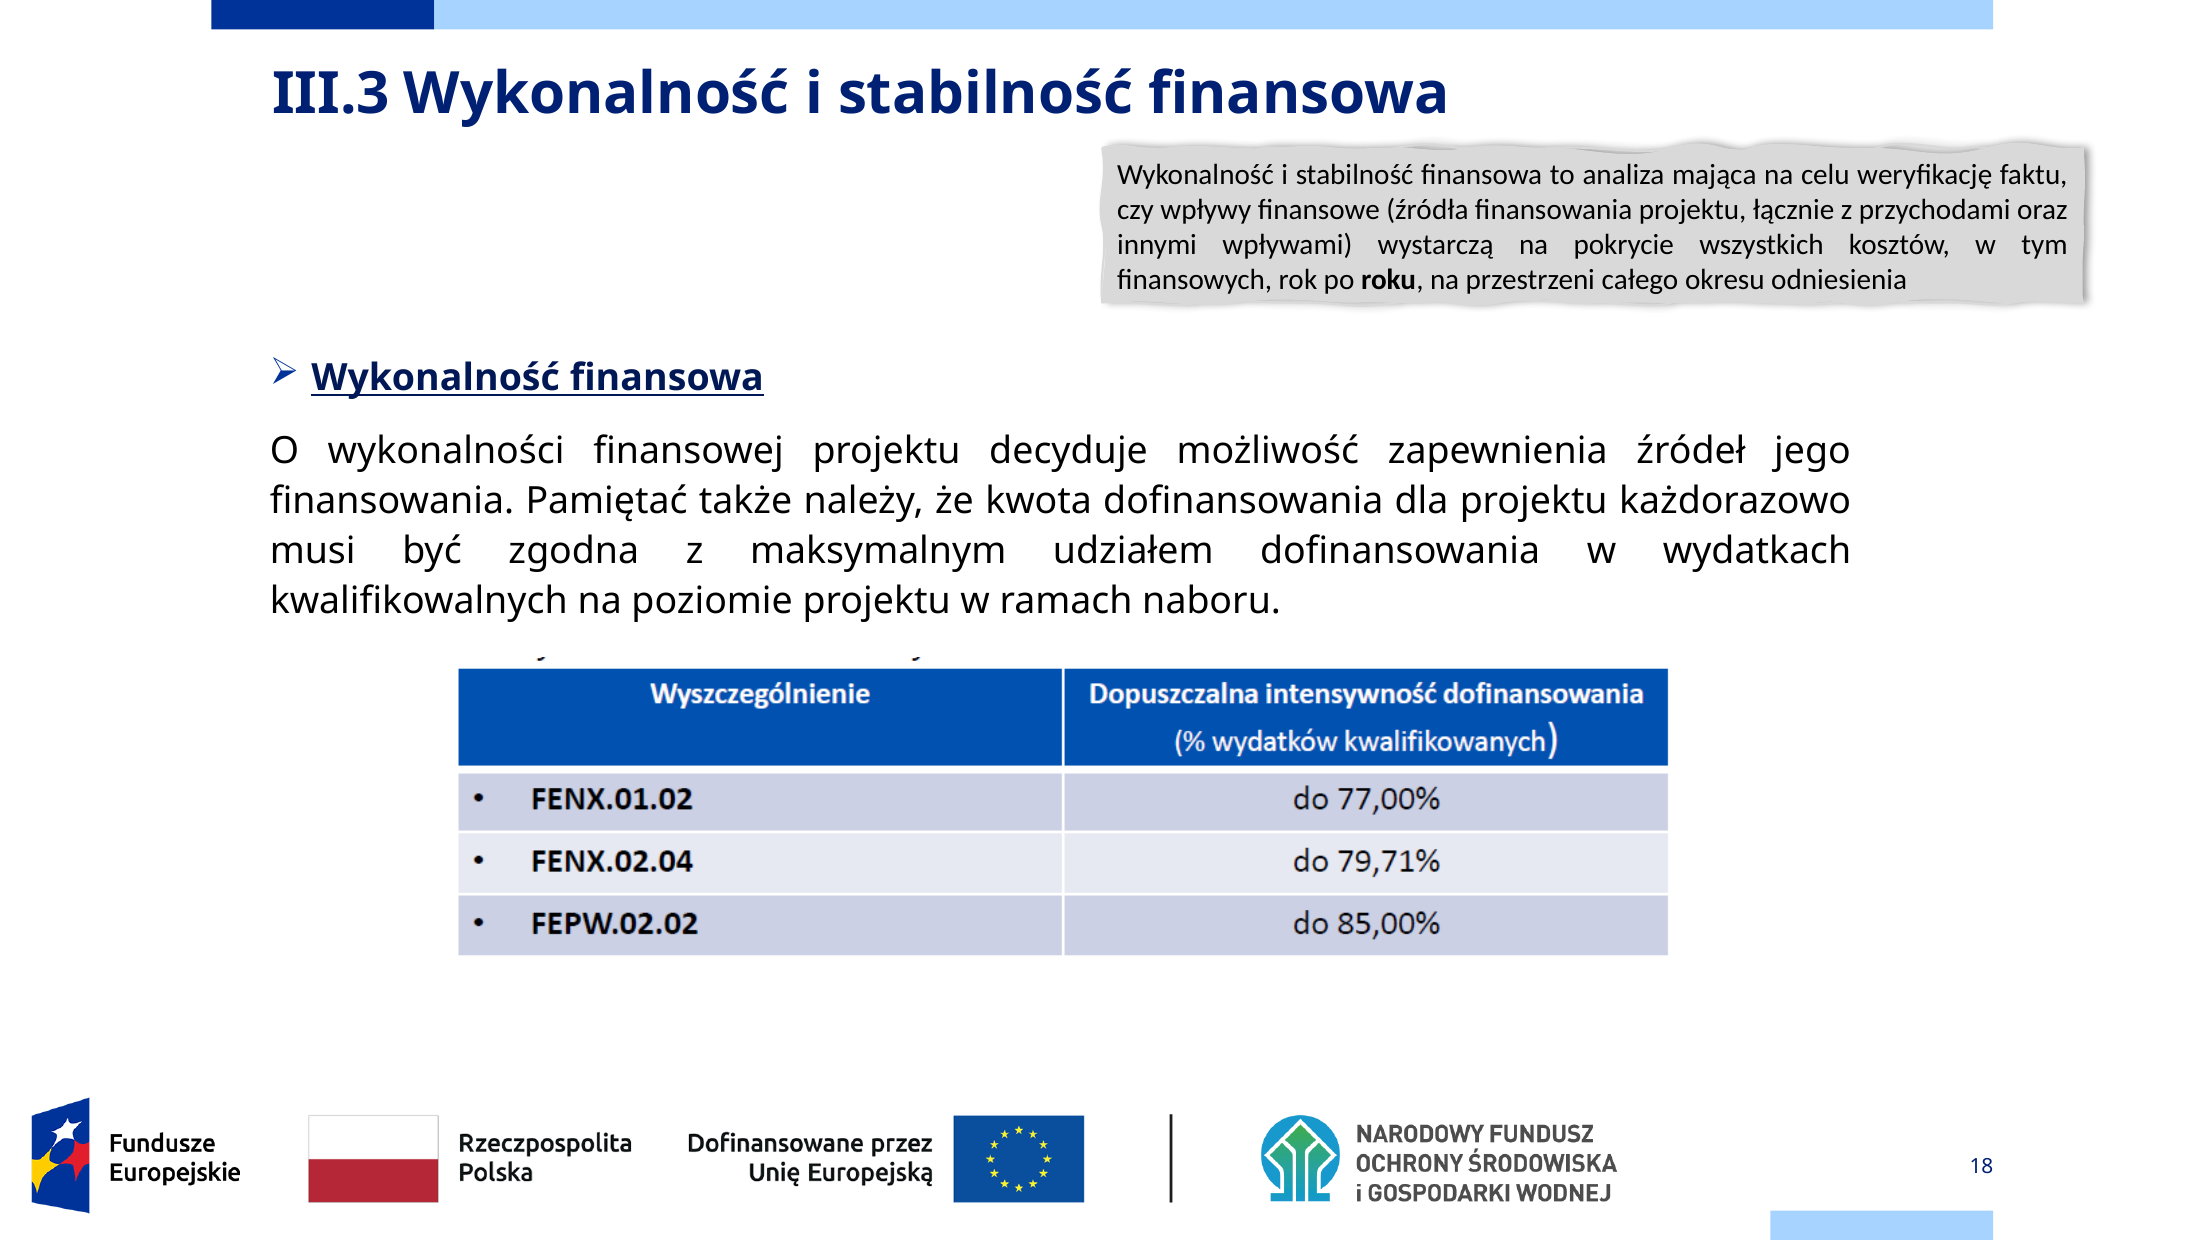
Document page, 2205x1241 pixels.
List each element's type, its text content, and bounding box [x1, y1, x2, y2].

slide_number 18 [1770, 1151, 1993, 1182]
list Wykonalność finansowa O wykonalności finansowej projektu decyduje możliwość zapewnienia źródeł jego finansowania. Pamiętać także należy, że kwota dofinansowania dla projektu każdorazowo musi być zgodna z maksymalnym udziałem dofinansowania w wydatkach kwalifikowalnych na poziomie projektu w ramach naboru. [269, 348, 1853, 970]
picture [0, 1066, 1652, 1241]
picture [452, 657, 1693, 965]
text_box Wykonalność i stabilność finansowa to analiza mająca na celu weryfikację faktu, czy wpływy finansowe (źródła finansowania projektu, łącznie z przychodami oraz innymi wpływami) wystarczą na pokrycie wszystkich kosztów, w tym finansowych, rok po roku, na przestrzeni całego okresu odniesienia [1100, 142, 2085, 306]
title III.3 Wykonalność i stabilność finansowa [272, 50, 1773, 181]
